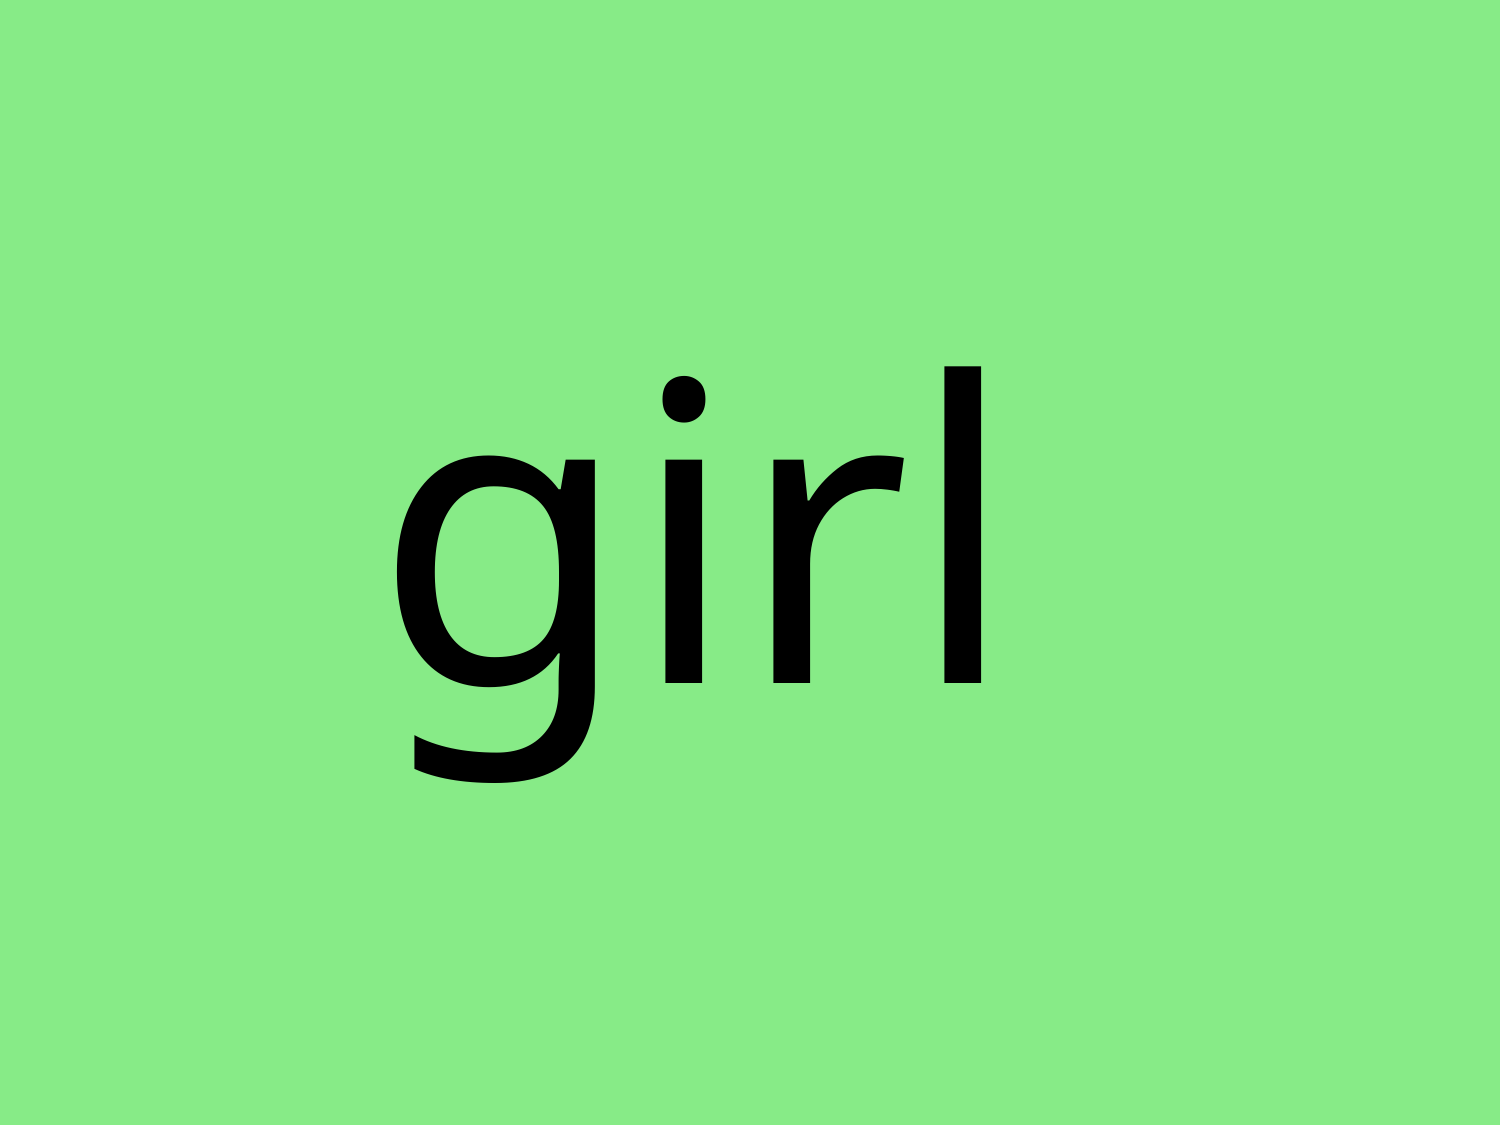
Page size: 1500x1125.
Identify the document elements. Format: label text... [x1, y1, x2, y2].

text_box girl [41, 259, 1459, 775]
